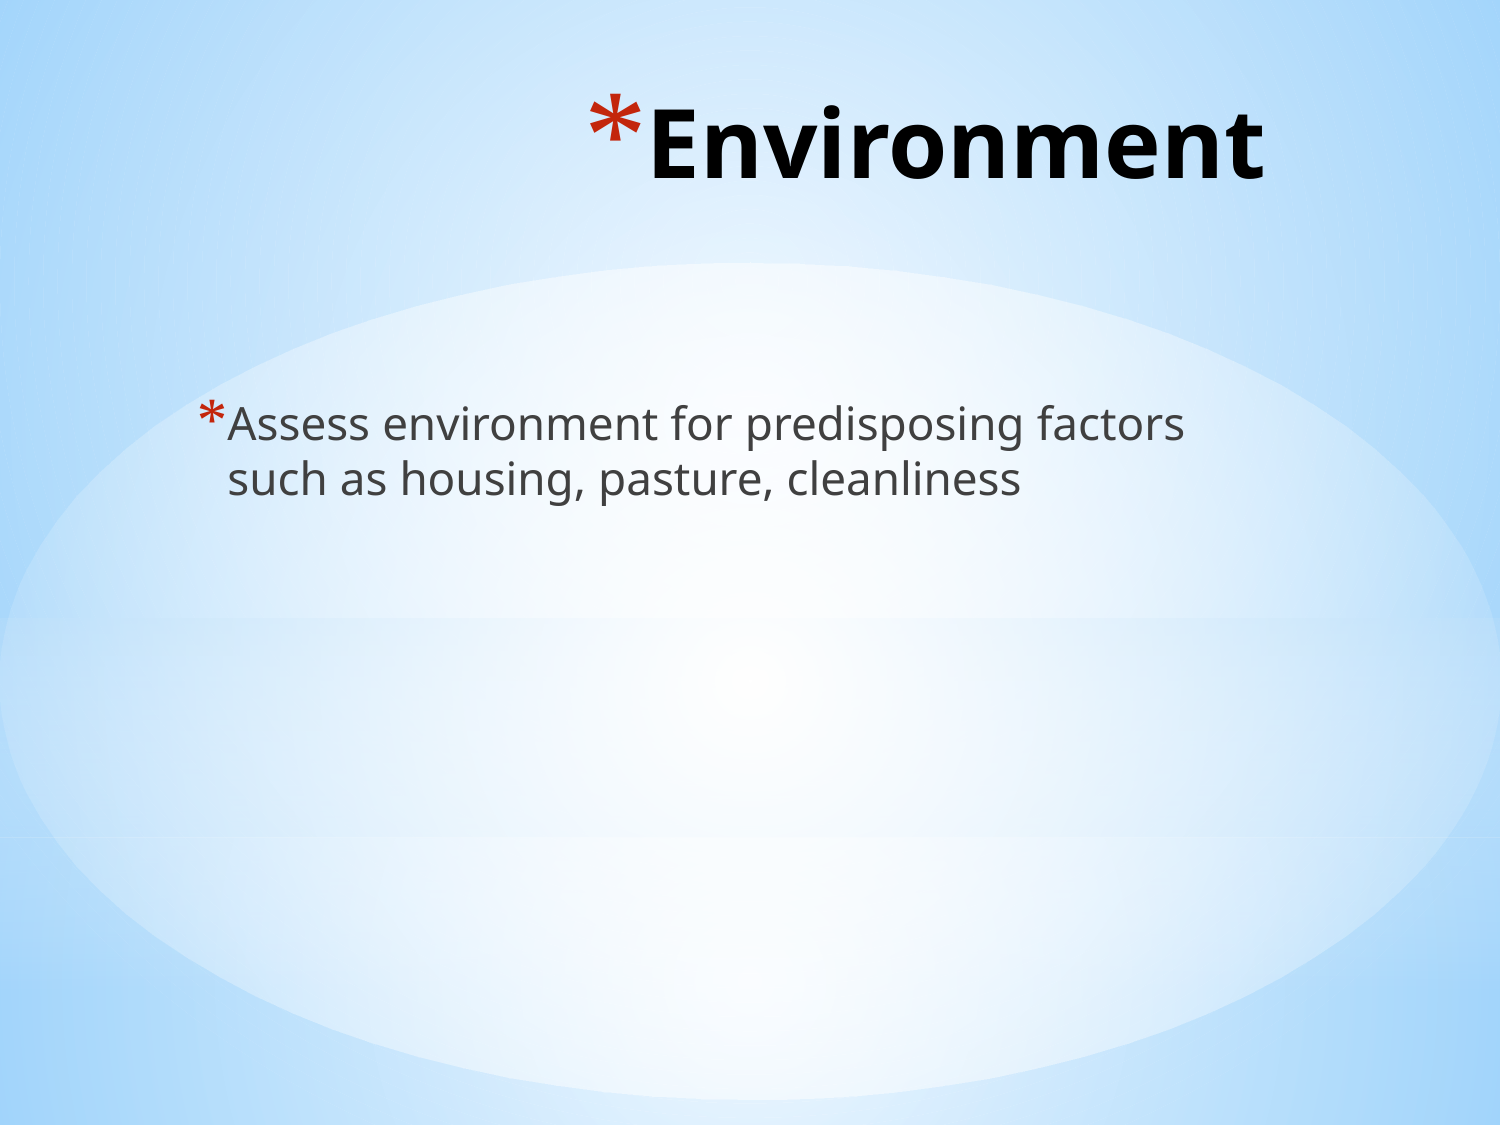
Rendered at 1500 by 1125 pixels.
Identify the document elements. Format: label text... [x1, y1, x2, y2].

title Environment [212, 75, 1281, 263]
list Assess environment for predisposing factors such as housing, pasture, cleanliness [174, 387, 1225, 958]
